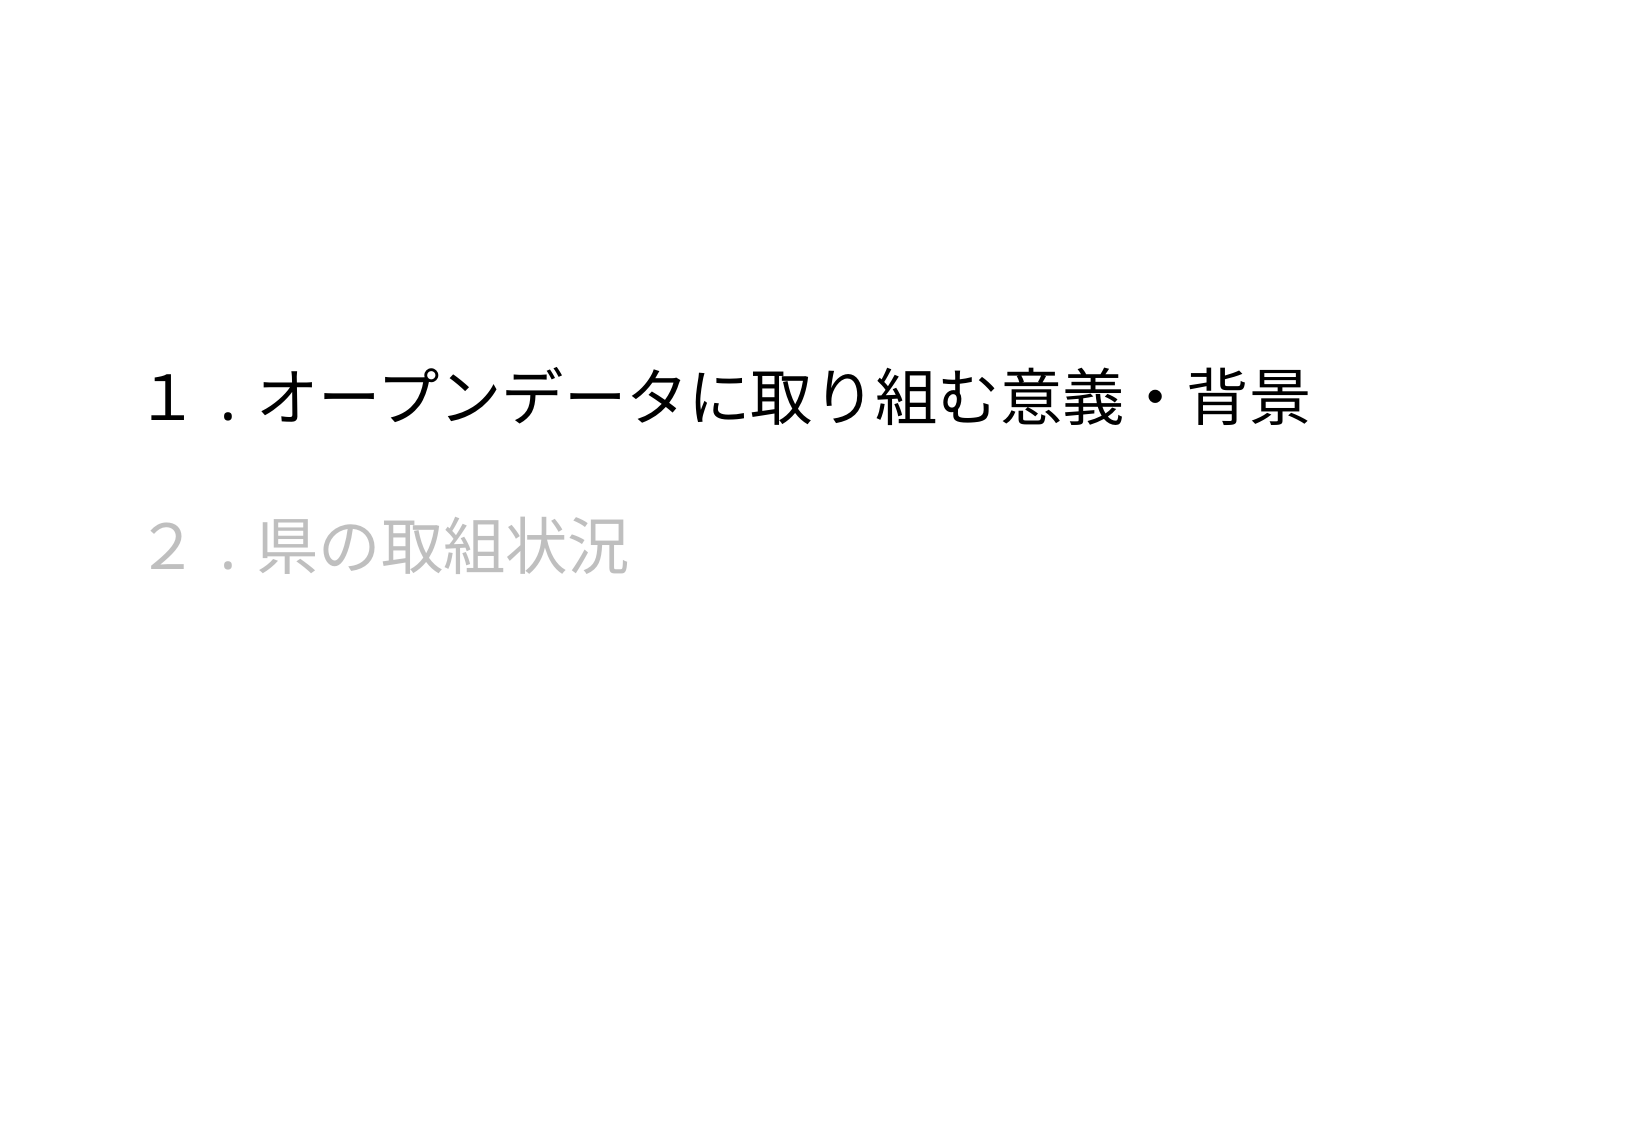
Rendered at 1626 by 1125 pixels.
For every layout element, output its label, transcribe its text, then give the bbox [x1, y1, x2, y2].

title １.オープンデータに取り組む意義・背景 ２.県の取組状況 [121, 349, 1504, 591]
